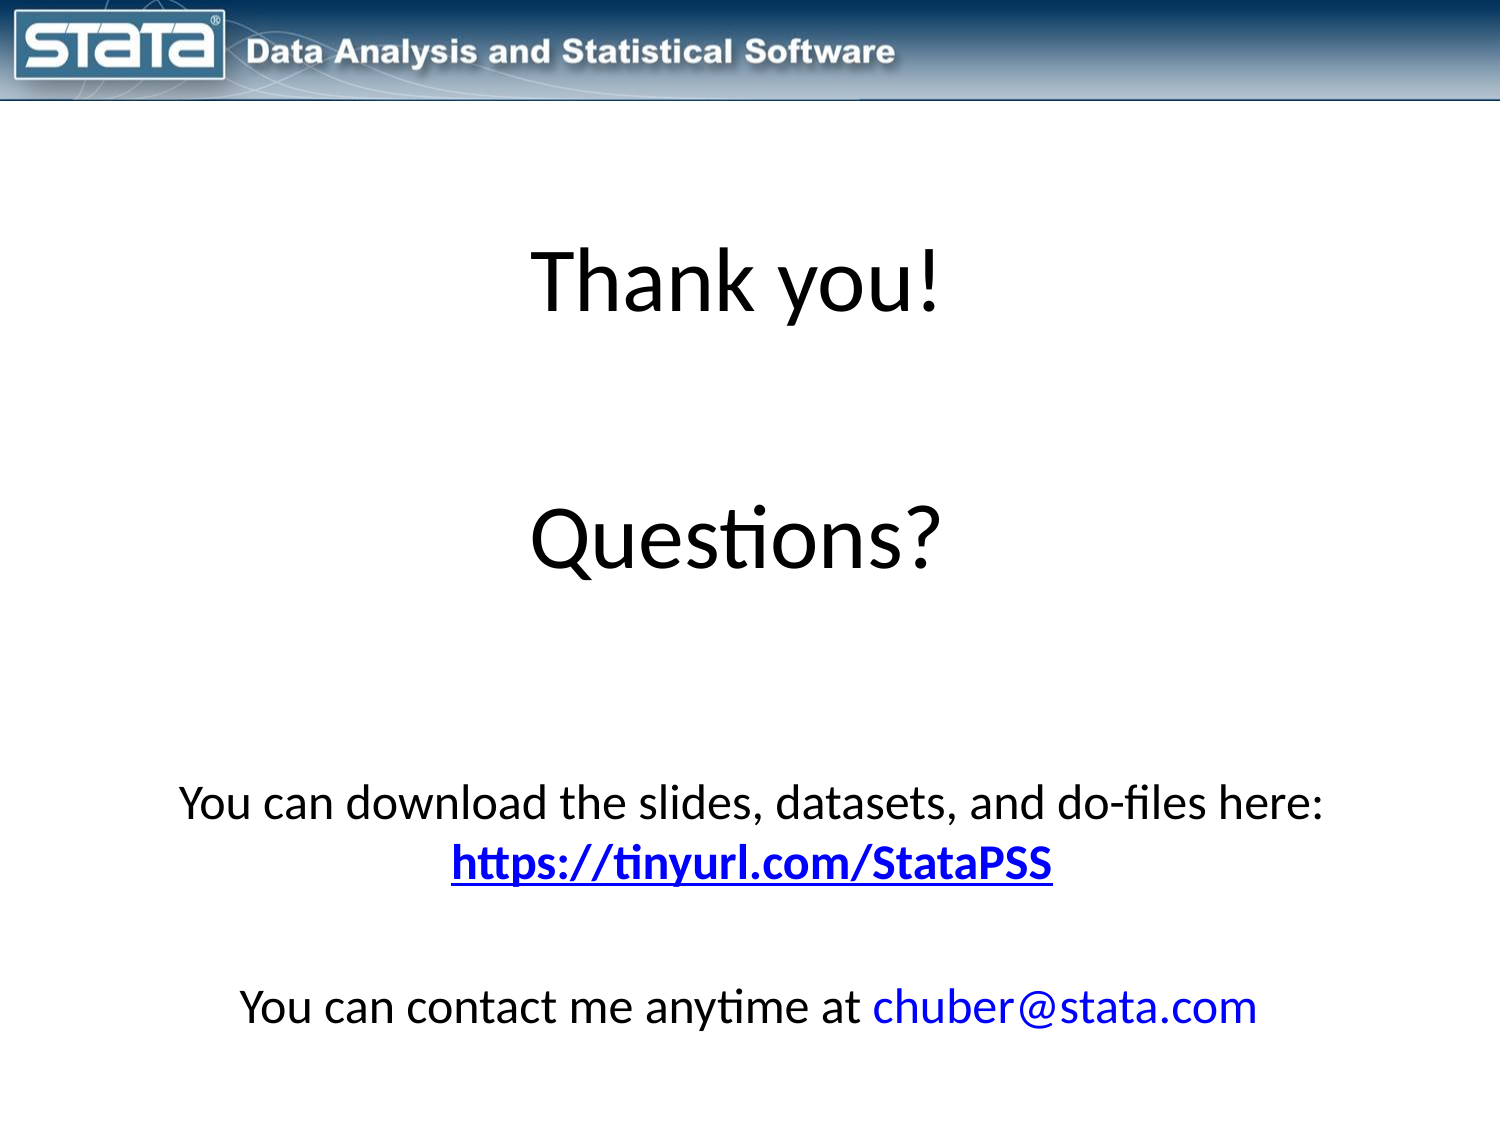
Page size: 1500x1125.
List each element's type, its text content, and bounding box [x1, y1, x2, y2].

list Thank you! Questions? [62, 212, 1413, 762]
picture [0, 0, 1500, 102]
text_box You can contact me anytime at chuber@stata.com [0, 966, 1498, 1041]
text_box You can download the slides, datasets, and do-files here: https://tinyurl.com/StataPSS [1, 762, 1500, 898]
